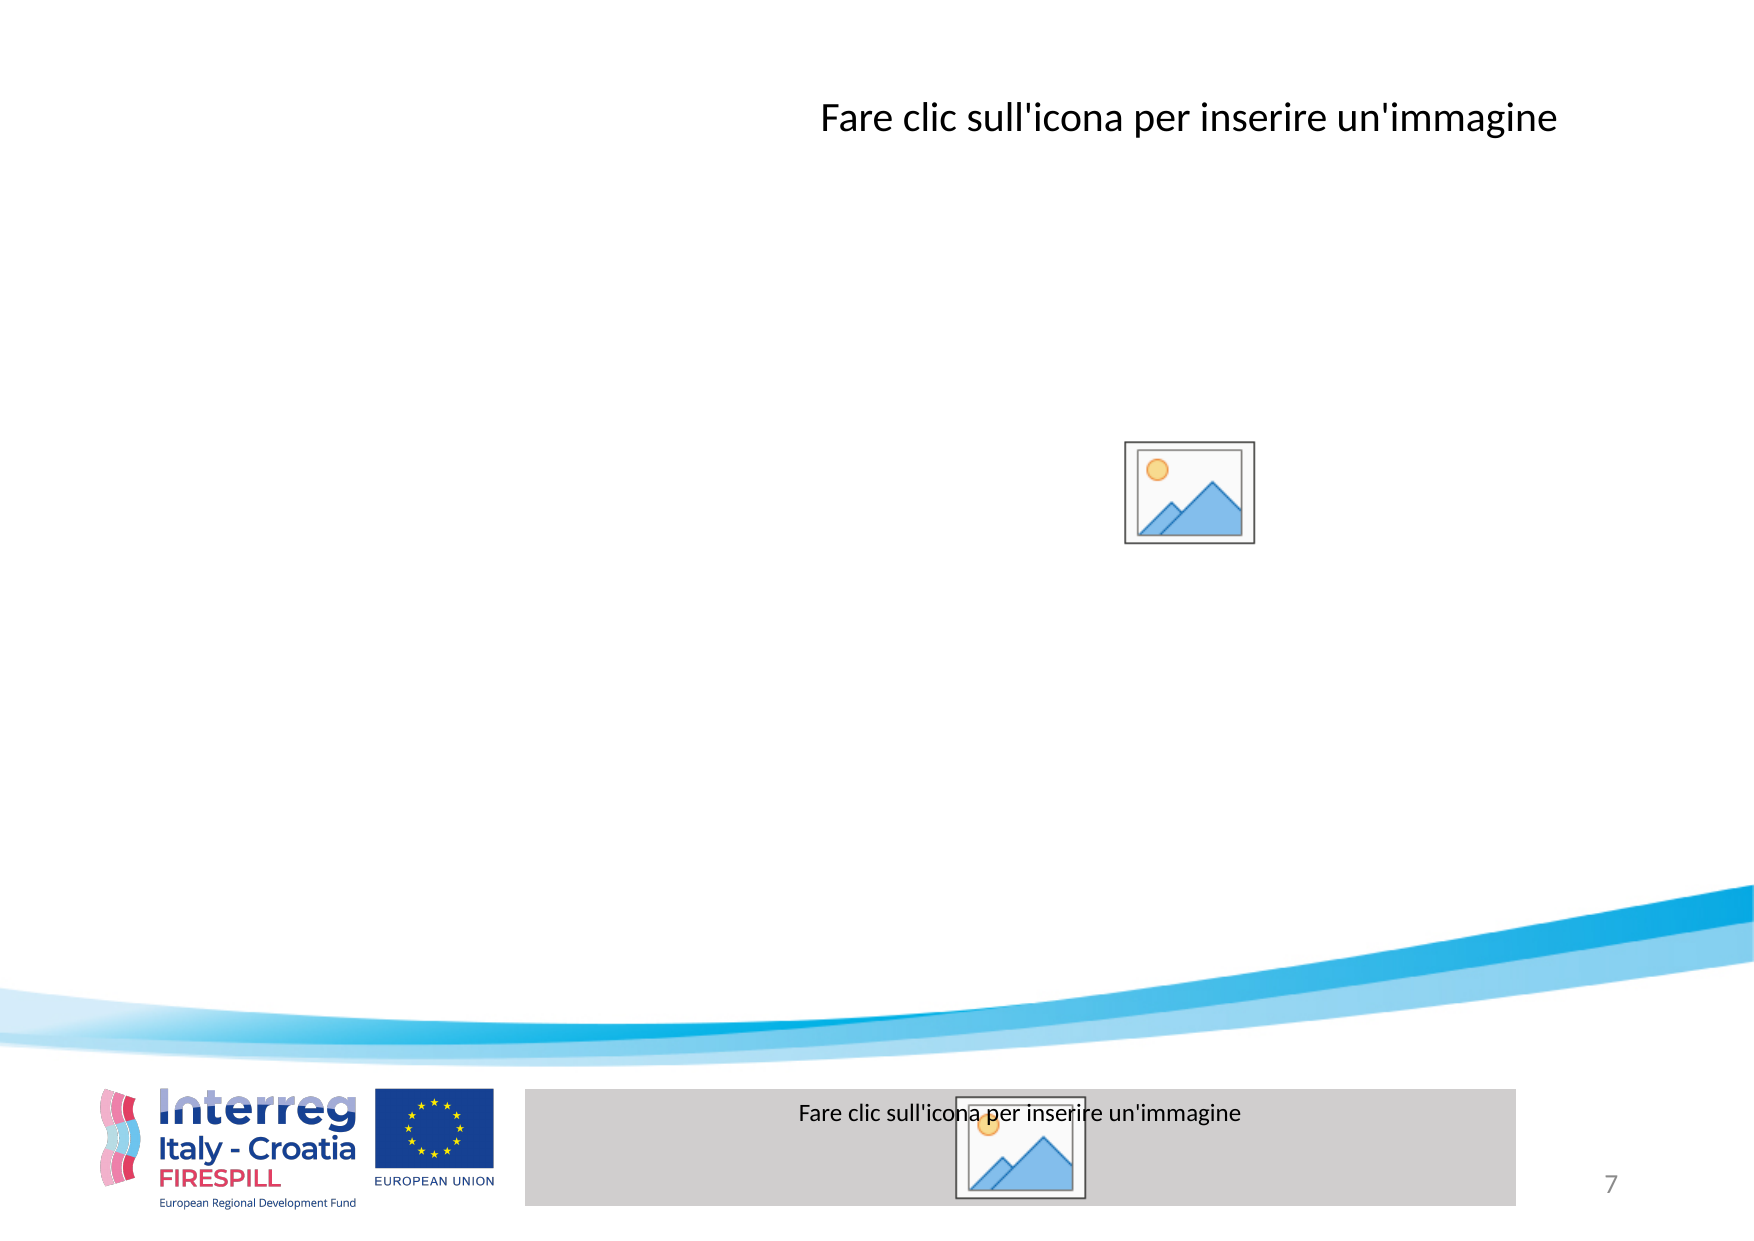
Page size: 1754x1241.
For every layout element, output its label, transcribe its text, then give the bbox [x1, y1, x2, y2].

picture [0, 81, 1754, 1220]
slide_number 7 [1526, 1149, 1634, 1216]
